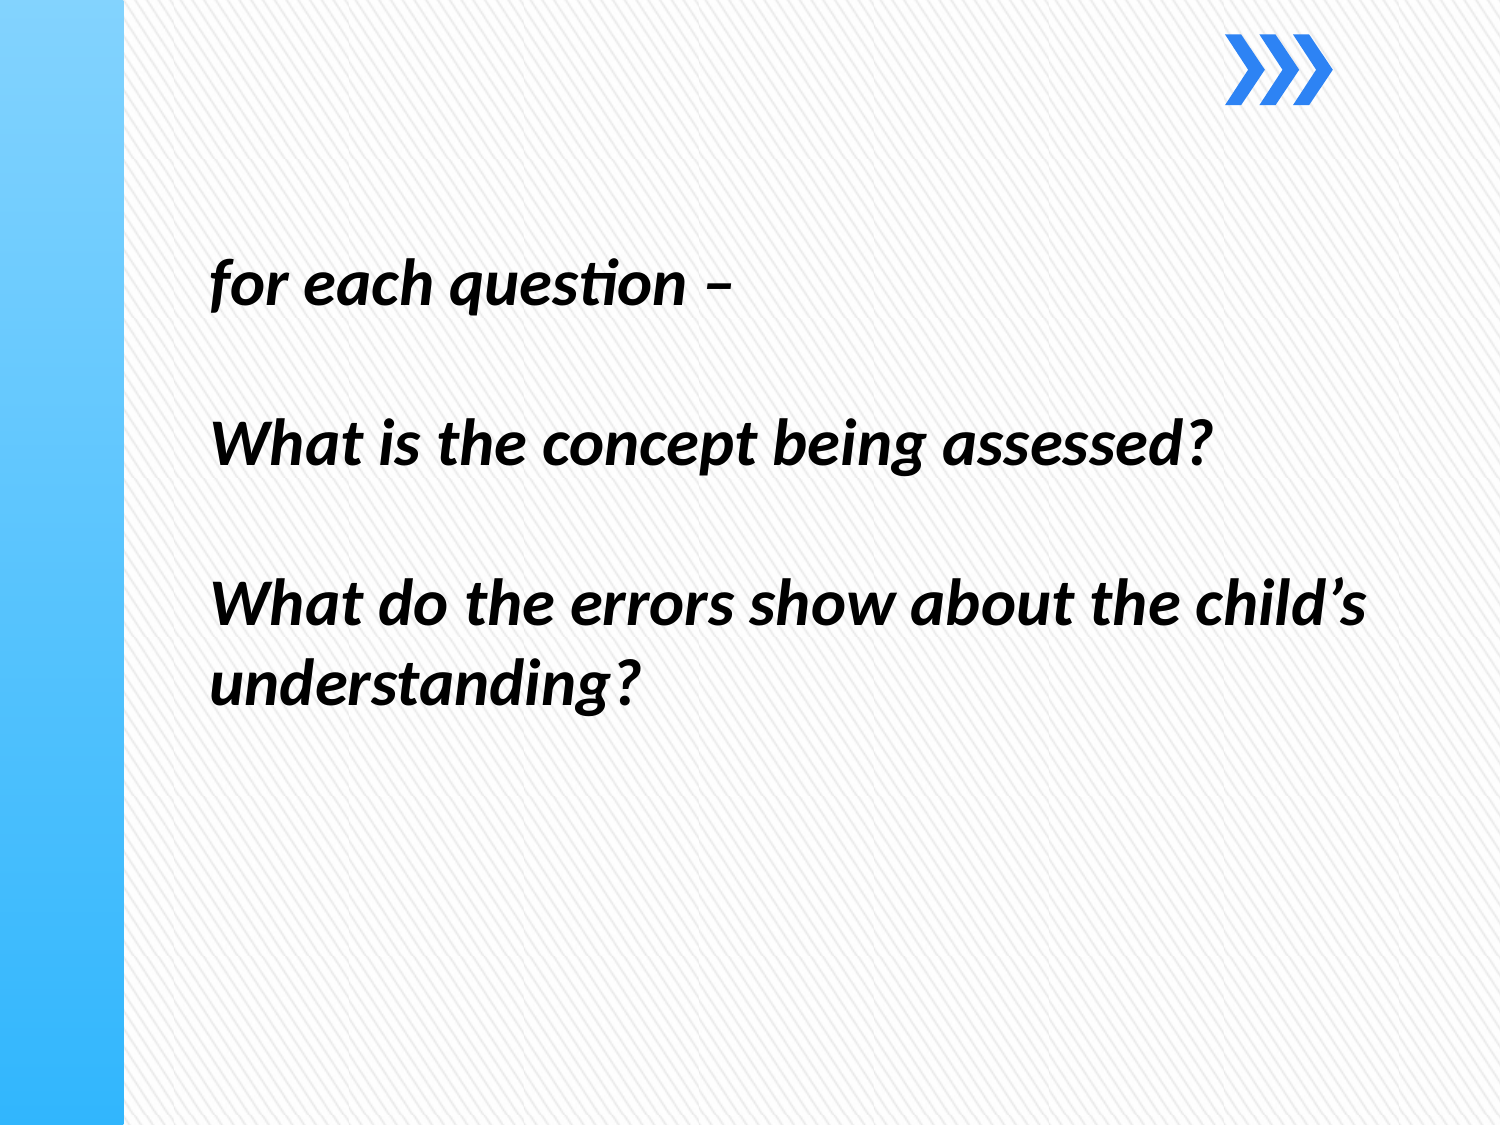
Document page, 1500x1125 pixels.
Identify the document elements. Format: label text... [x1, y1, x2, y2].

text_box for each question – What is the concept being assessed? What do the errors show about the child’s understanding? [194, 231, 1400, 727]
